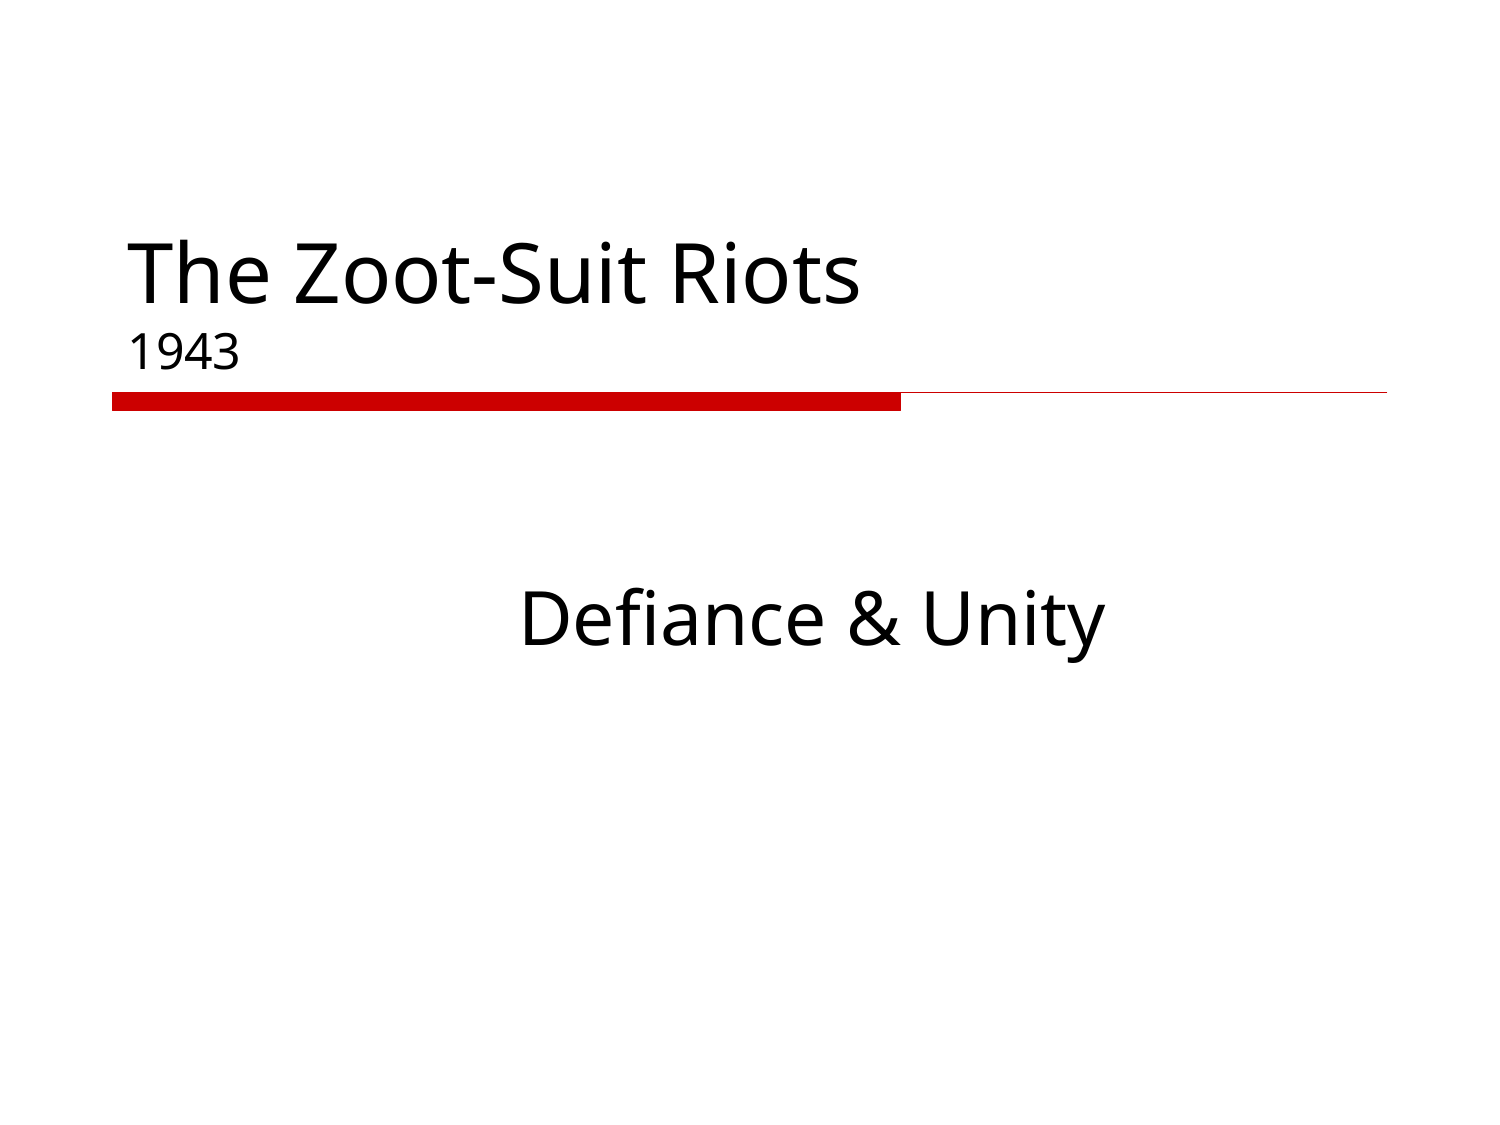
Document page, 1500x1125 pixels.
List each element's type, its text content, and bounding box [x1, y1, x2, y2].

subtitle Defiance & Unity [237, 562, 1388, 825]
title The Zoot-Suit Riots 1943 [112, 162, 1388, 388]
